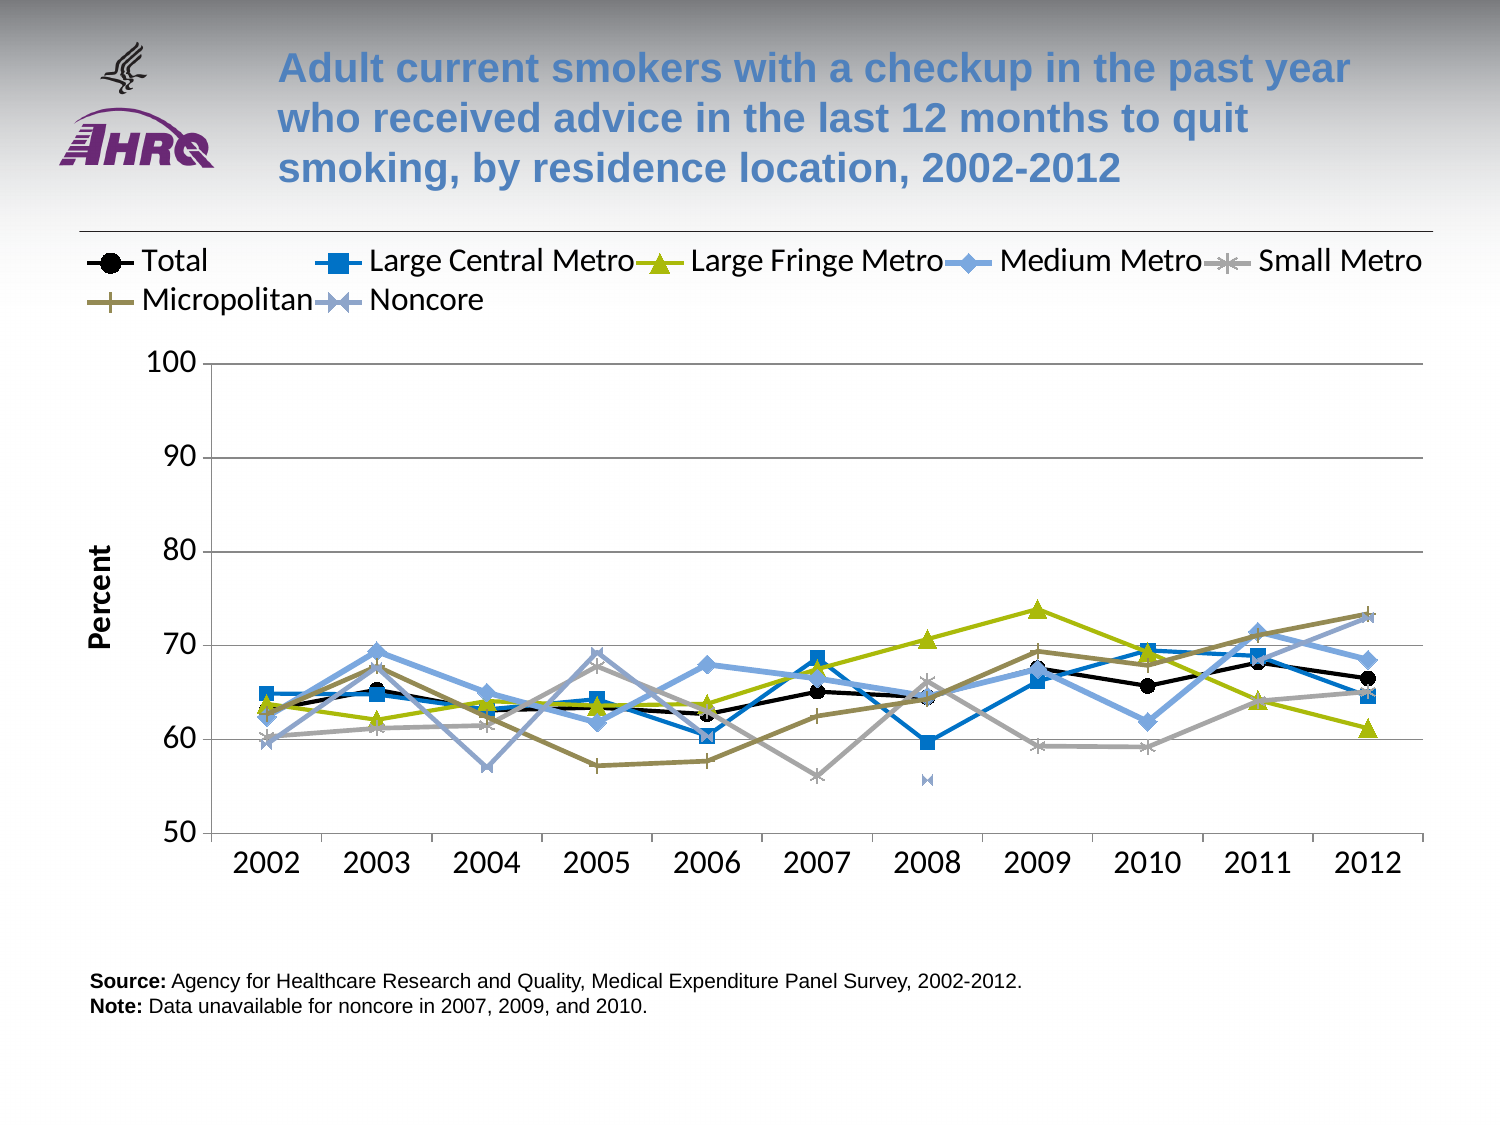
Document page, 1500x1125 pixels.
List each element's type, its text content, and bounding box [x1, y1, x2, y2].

title Adult current smokers with a checkup in the past year who received advice in the last 12 months to quit smoking, by residence location, 2002-2012 [262, 45, 1425, 188]
picture [0, 0, 1500, 1125]
chart [74, 239, 1426, 901]
text_box Source: Agency for Healthcare Research and Quality, Medical Expenditure Panel Survey, 2002-2012. Note: Data unavailable for noncore in 2007, 2009, and 2010. [74, 959, 1425, 1025]
